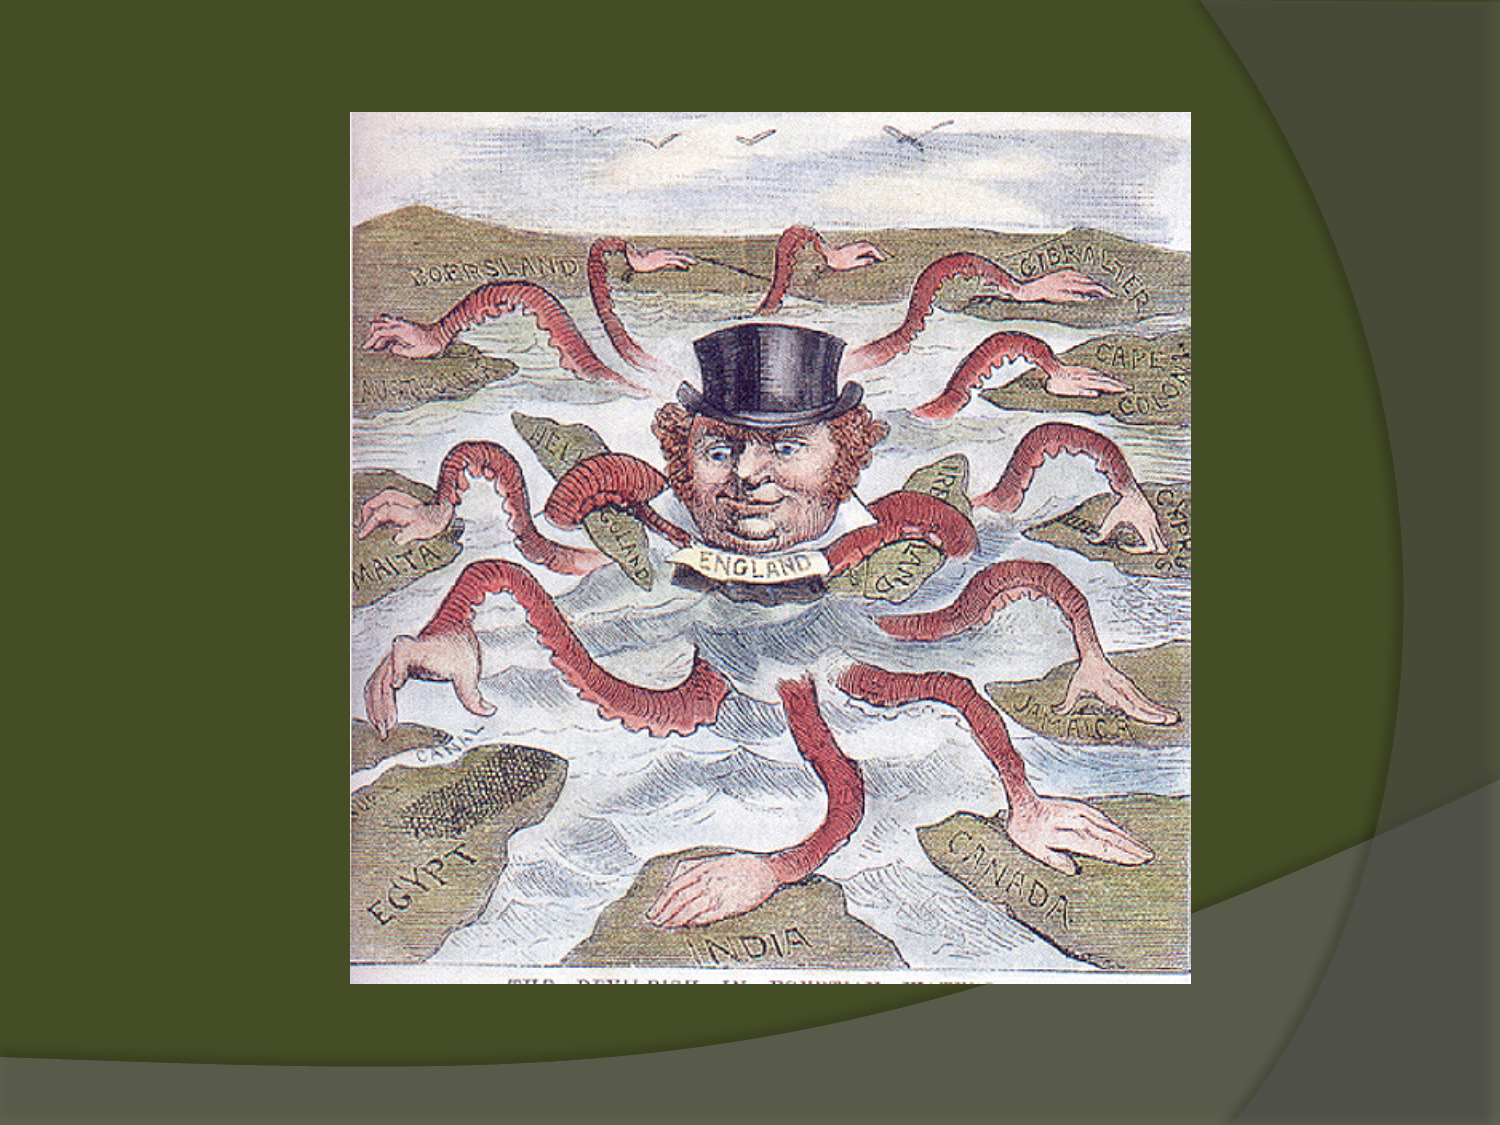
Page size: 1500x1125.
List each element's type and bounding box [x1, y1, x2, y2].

list [349, 112, 1191, 984]
